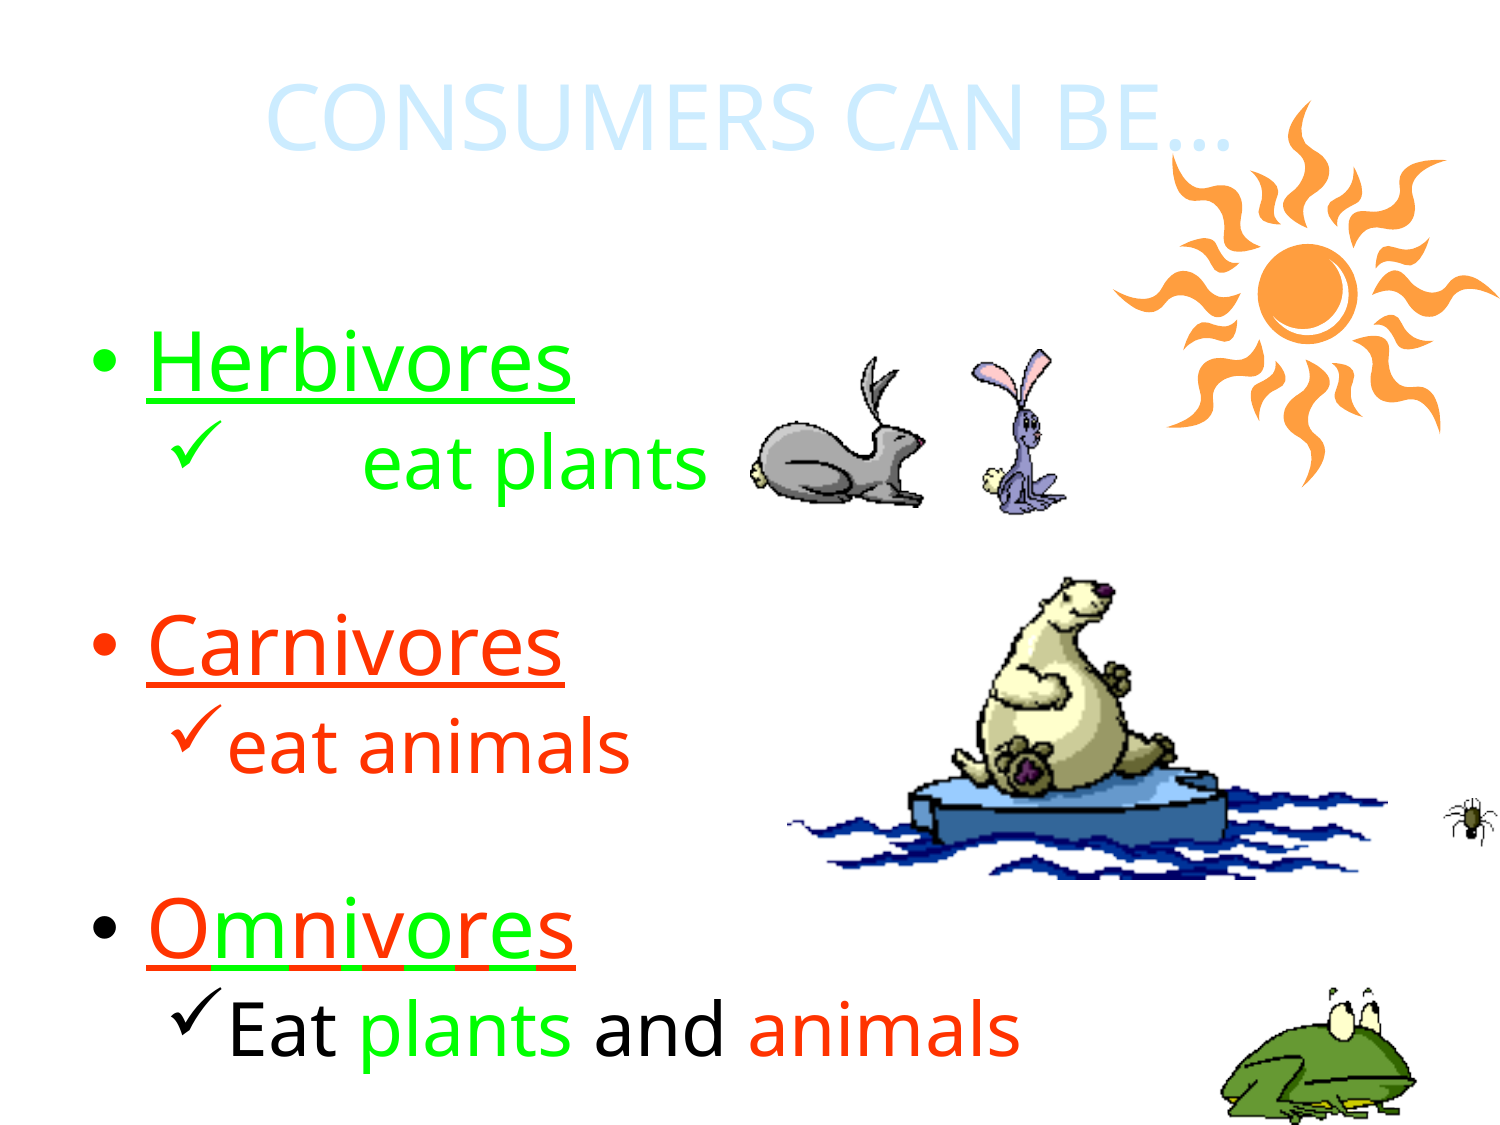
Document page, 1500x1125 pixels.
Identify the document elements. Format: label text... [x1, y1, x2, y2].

list Herbivores eat plants Carnivores eat animals Omnivores Eat plants and animals [75, 312, 1425, 1125]
picture [787, 562, 1500, 1125]
title CONSUMERS CAN BE… [75, 0, 1425, 228]
picture [749, 99, 1500, 523]
